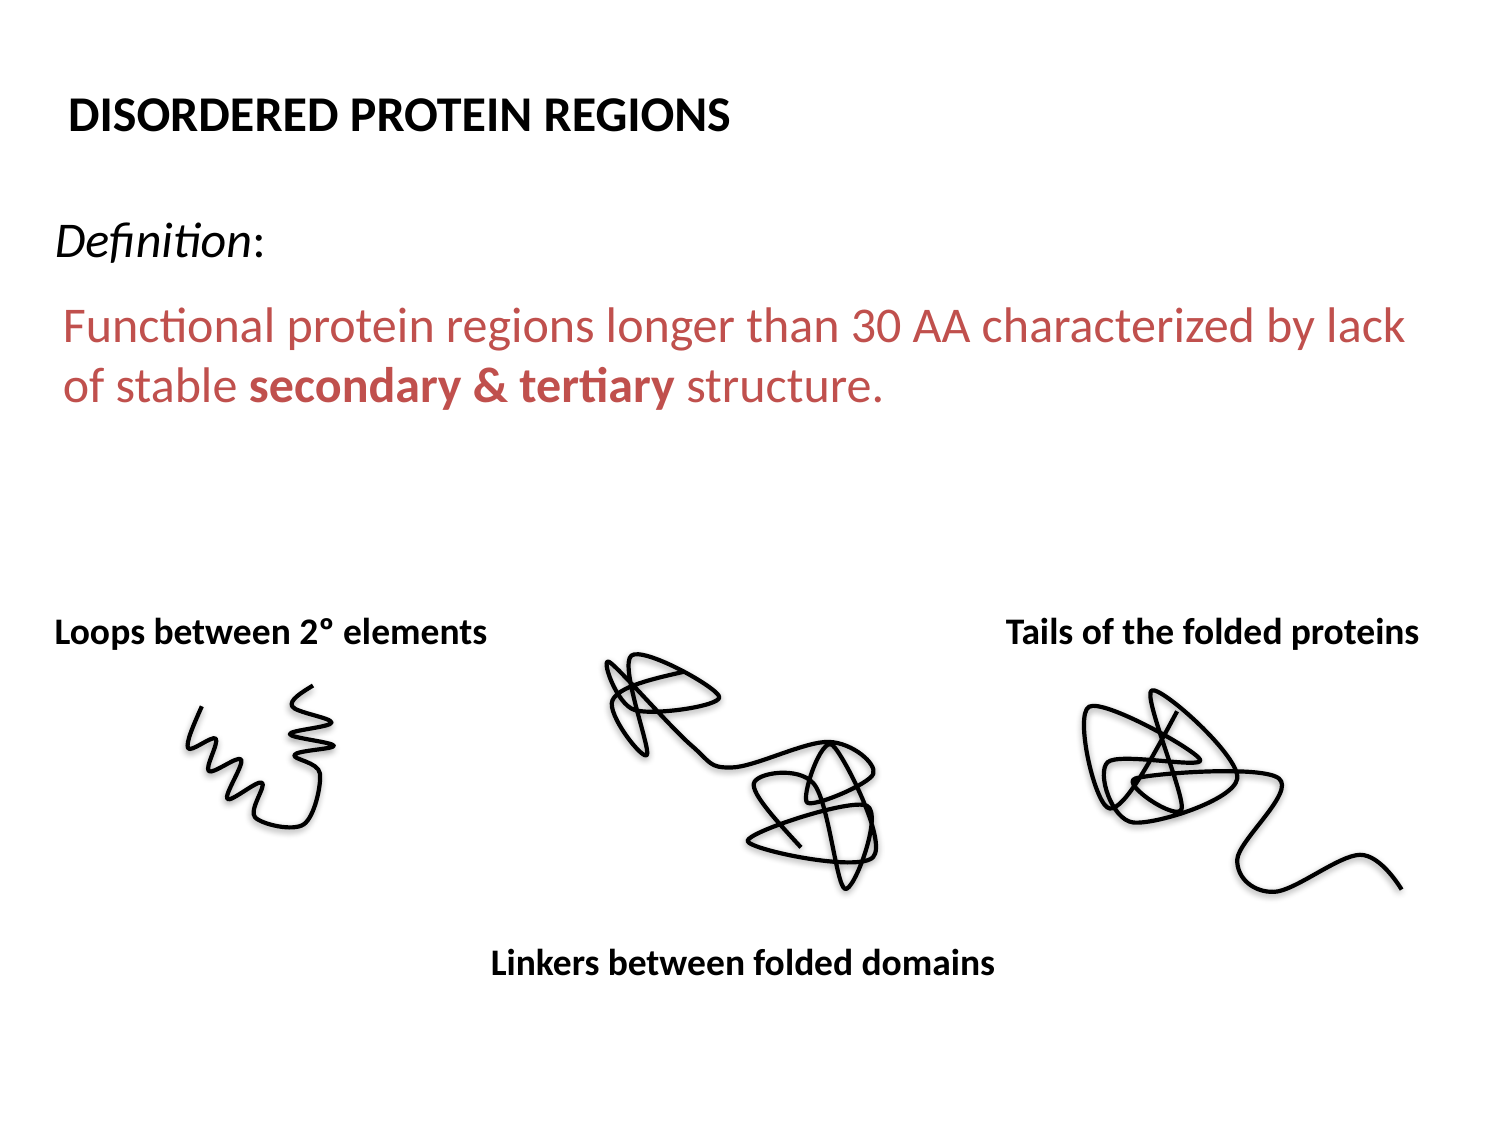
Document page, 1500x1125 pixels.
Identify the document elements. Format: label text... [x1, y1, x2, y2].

text_box [185, 683, 336, 830]
text_box Functional protein regions longer than 30 AA characterized by lack of stable secondary & tertiary structure. [48, 285, 1463, 420]
text_box DISORDERED PROTEIN REGIONS [53, 74, 747, 149]
text_box Loops between 2º elements [39, 599, 503, 660]
text_box [1081, 688, 1404, 894]
text_box Linkers between folded domains [476, 930, 1011, 990]
text_box [604, 652, 879, 891]
text_box Tails of the folded proteins [991, 599, 1435, 660]
text_box Definition: [39, 199, 281, 275]
